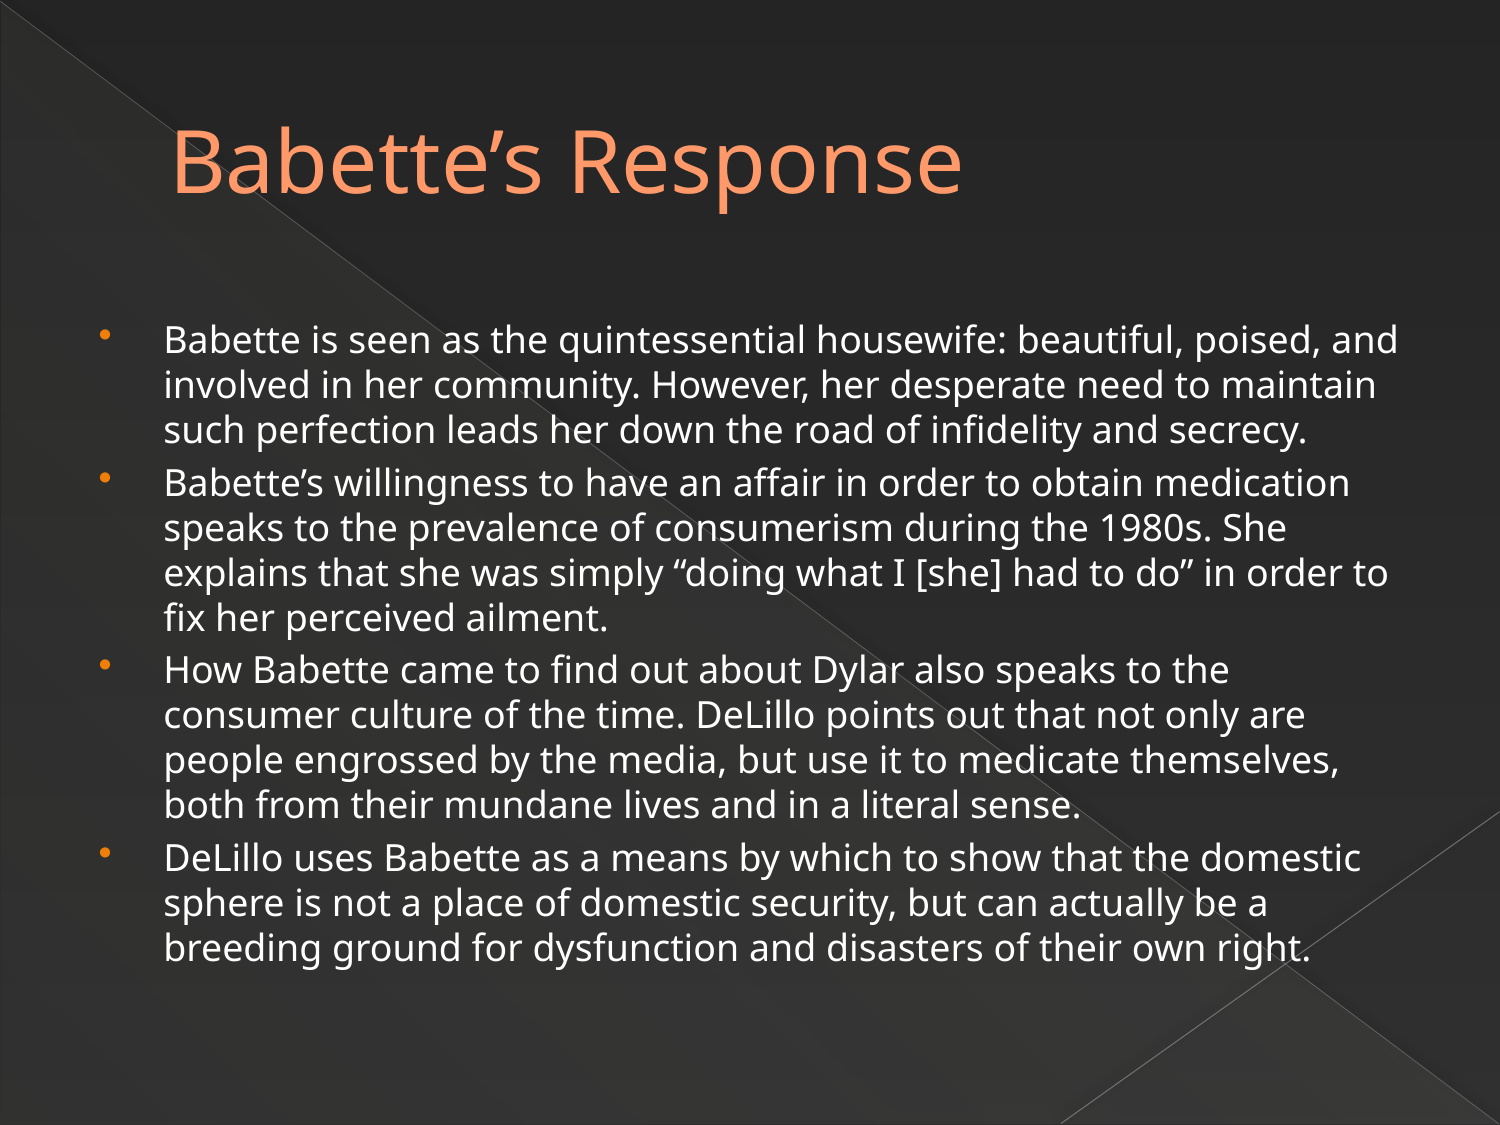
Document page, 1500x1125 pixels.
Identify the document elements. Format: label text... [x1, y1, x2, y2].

list Babette is seen as the quintessential housewife: beautiful, poised, and involved in her community. However, her desperate need to maintain such perfection leads her down the road of infidelity and secrecy. Babette’s willingness to have an affair in order to obtain medication speaks to the prevalence of consumerism during the 1980s. She explains that she was simply “doing what I [she] had to do” in order to fix her perceived ailment. How Babette came to find out about Dylar also speaks to the consumer culture of the time. DeLillo points out that not only are people engrossed by the media, but use it to medicate themselves, both from their mundane lives and in a literal sense. DeLillo uses Babette as a means by which to show that the domestic sphere is not a place of domestic security, but can actually be a breeding ground for dysfunction and disasters of their own right. [75, 308, 1425, 1059]
title Babette’s Response [75, 43, 1425, 274]
